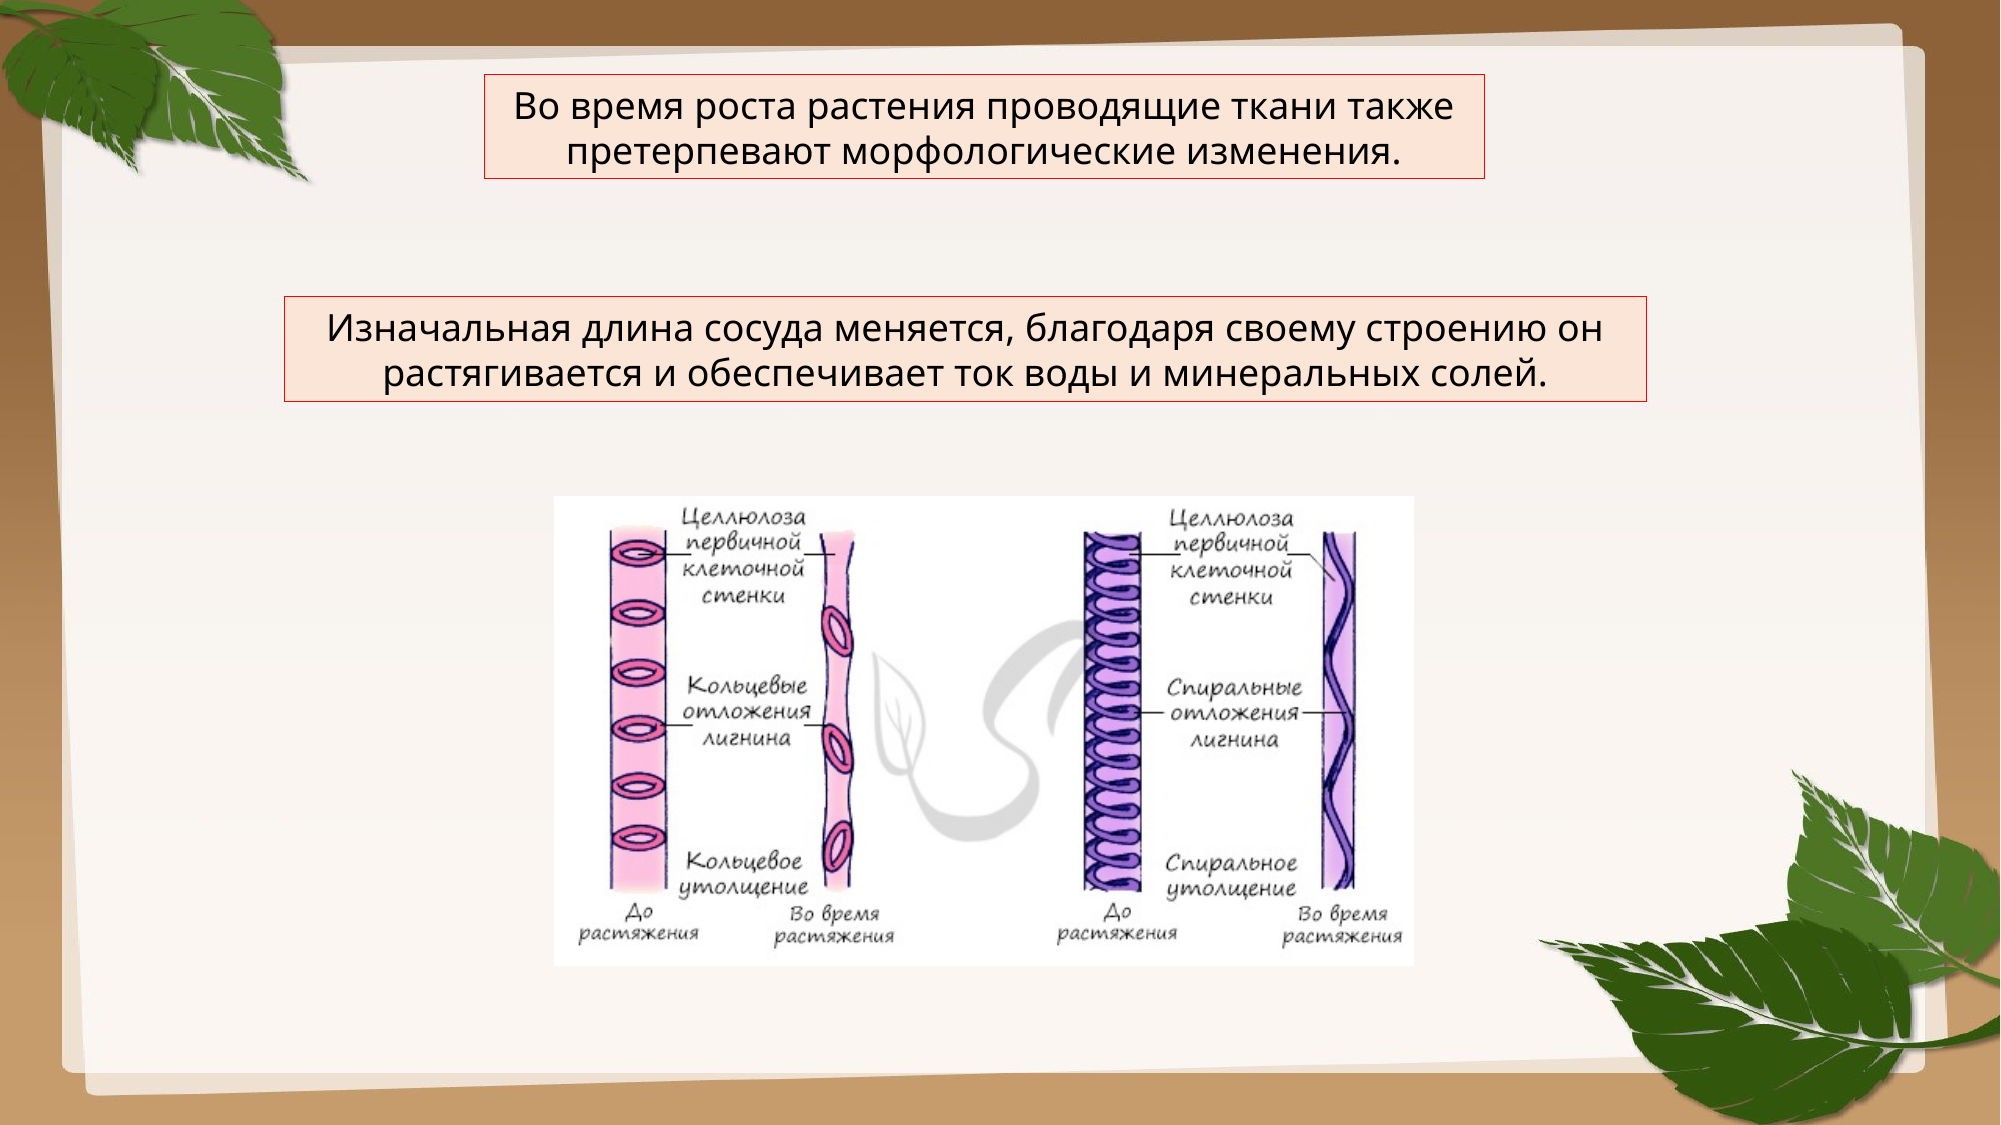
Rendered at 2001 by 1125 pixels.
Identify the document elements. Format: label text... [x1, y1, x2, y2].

text_box Изначальная длина сосуда меняется, благодаря своему строению он растягивается и обеспечивает ток воды и минеральных солей. [284, 296, 1647, 402]
text_box Во время роста растения проводящие ткани также претерпевают морфологические изменения. [484, 74, 1485, 179]
picture [0, 0, 2001, 1125]
